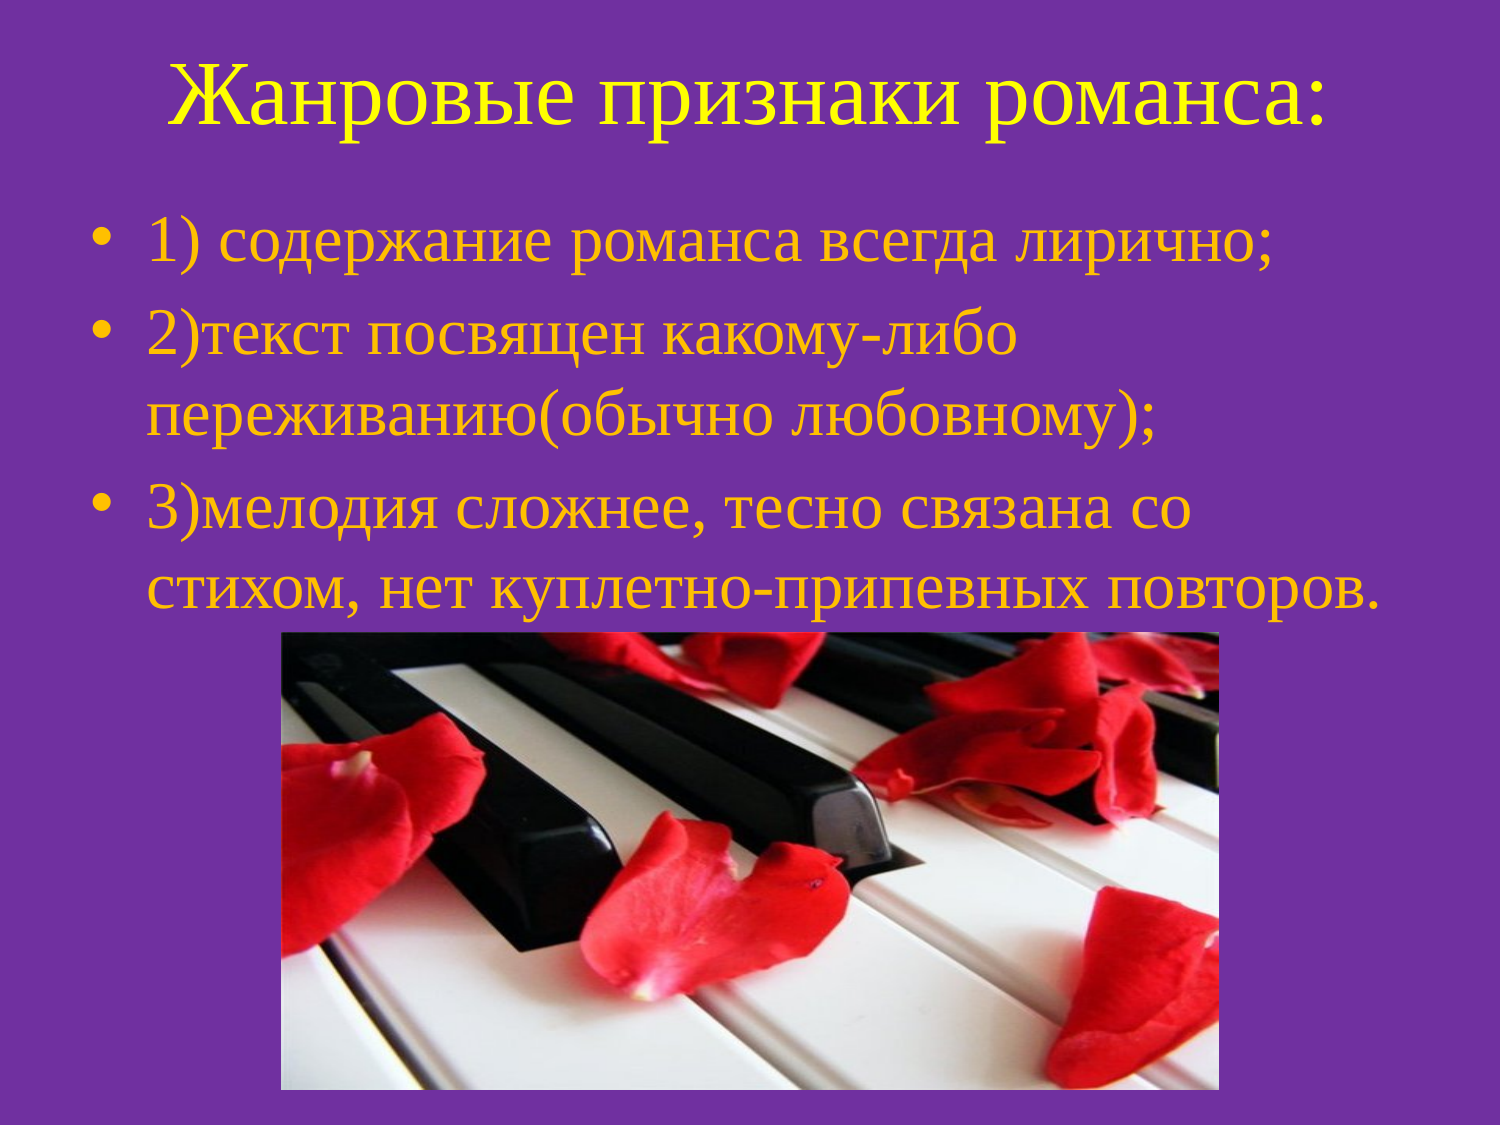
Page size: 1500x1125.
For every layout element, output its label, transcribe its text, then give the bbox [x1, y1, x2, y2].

picture [280, 632, 1219, 1091]
list 1) содержание романса всегда лирично; 2)текст посвящен какому-либо переживанию(обычно любовному); 3)мелодия сложнее, тесно связана со стихом, нет куплетно-припевных повторов. [75, 187, 1425, 1005]
title Жанровые признаки романса: [75, 0, 1425, 176]
